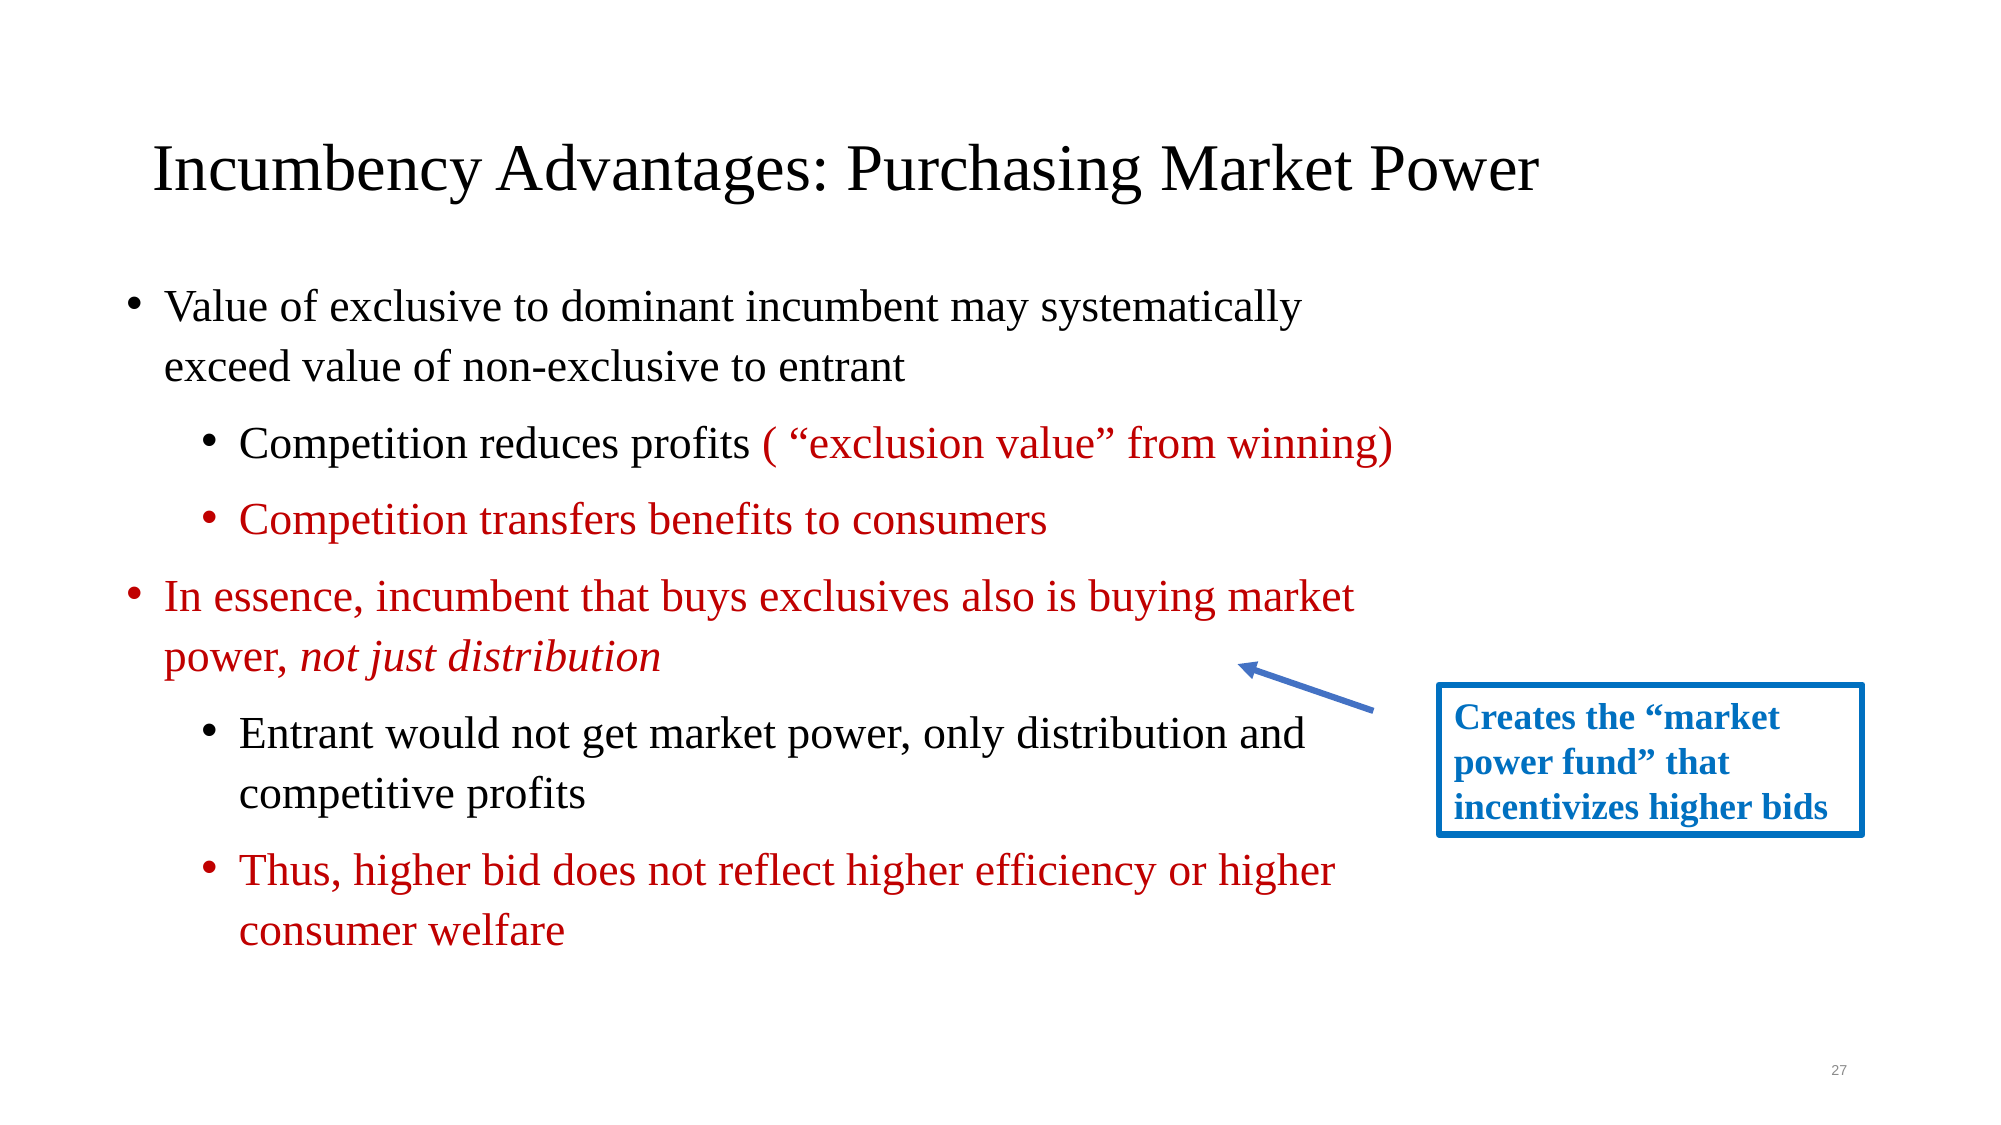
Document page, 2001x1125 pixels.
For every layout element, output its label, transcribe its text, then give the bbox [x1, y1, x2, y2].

title Incumbency Advantages: Purchasing Market Power [137, 59, 1863, 278]
slide_number 27 [1412, 1042, 1863, 1103]
text_box Creates the “market power fund” that incentivizes higher bids [1438, 684, 1863, 835]
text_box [1237, 664, 1374, 711]
list Value of exclusive to dominant incumbent may systematically exceed value of non-exclusive to entrant Competition reduces profits ( “exclusion value” from winning) Competition transfers benefits to consumers In essence, incumbent that buys exclusives also is buying market power, not just distribution Entrant would not get market power, only distribution and competitive profits Thus, higher bid does not reflect higher efficiency or higher consumer welfare [111, 262, 1439, 1066]
